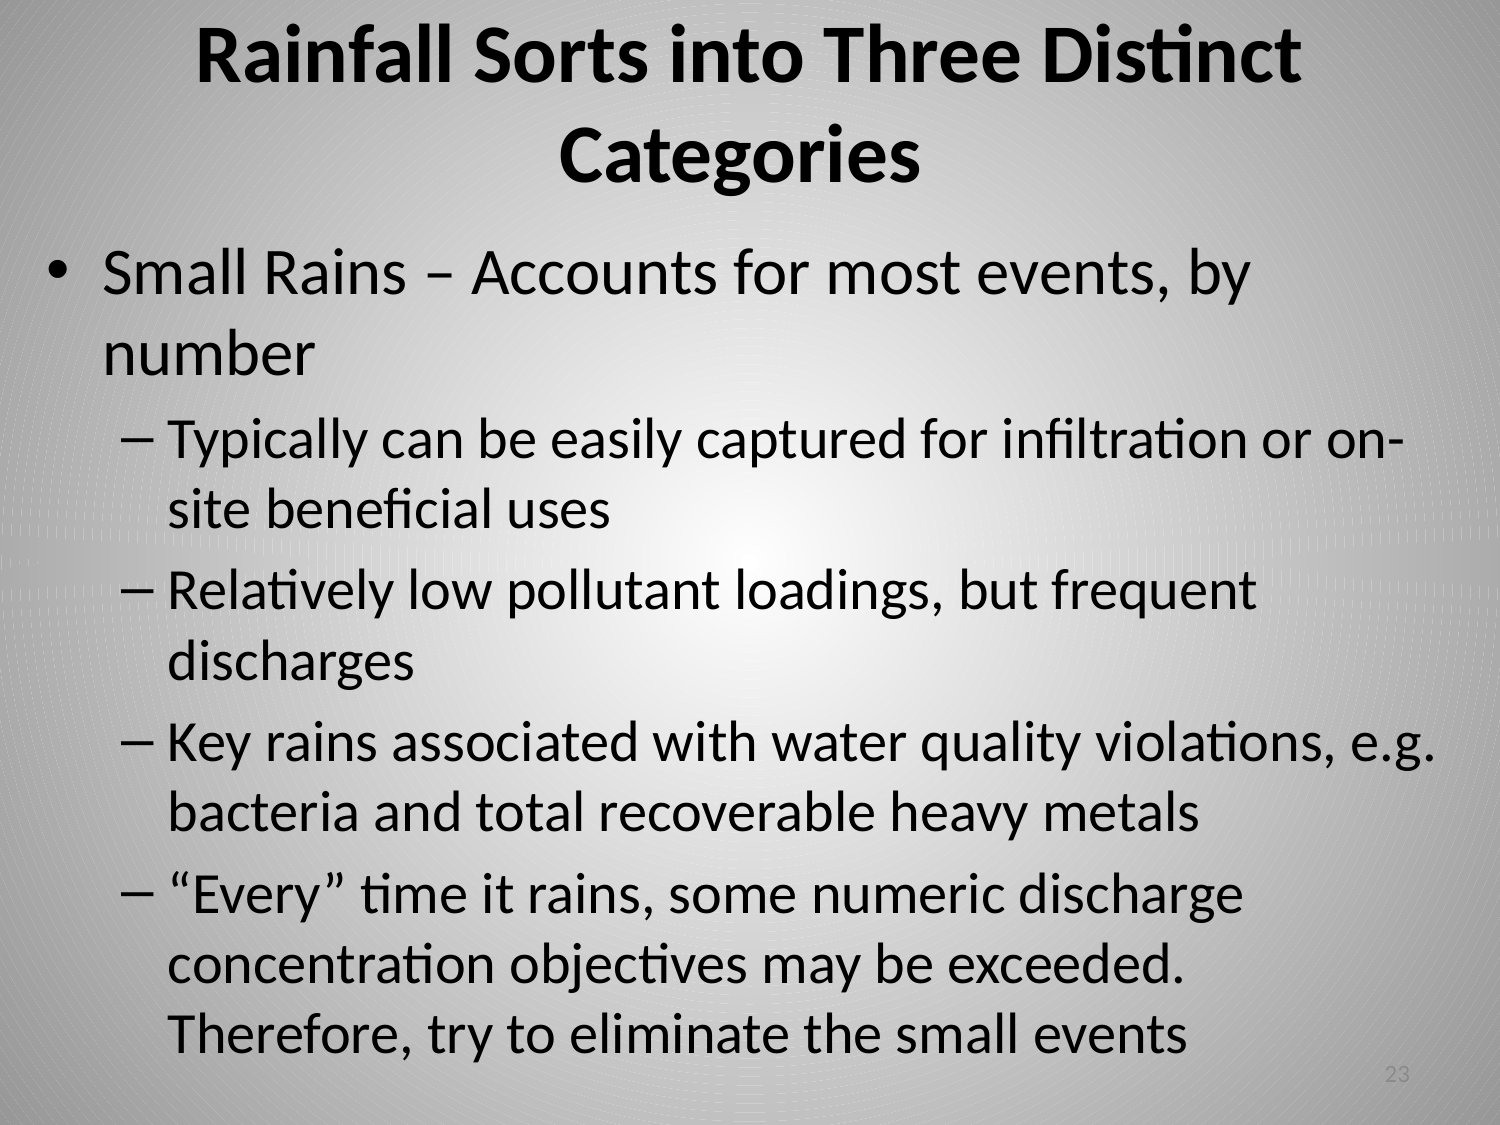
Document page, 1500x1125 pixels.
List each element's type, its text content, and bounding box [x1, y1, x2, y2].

list Small Rains – Accounts for most events, by number Typically can be easily captured for infiltration or on-site beneficial uses Relatively low pollutant loadings, but frequent discharges Key rains associated with water quality violations, e.g. bacteria and total recoverable heavy metals “Every” time it rains, some numeric discharge concentration objectives may be exceeded. Therefore, try to eliminate the small events [31, 220, 1469, 1109]
slide_number 23 [1074, 1042, 1425, 1103]
title Rainfall Sorts into Three Distinct Categories [75, 5, 1425, 193]
